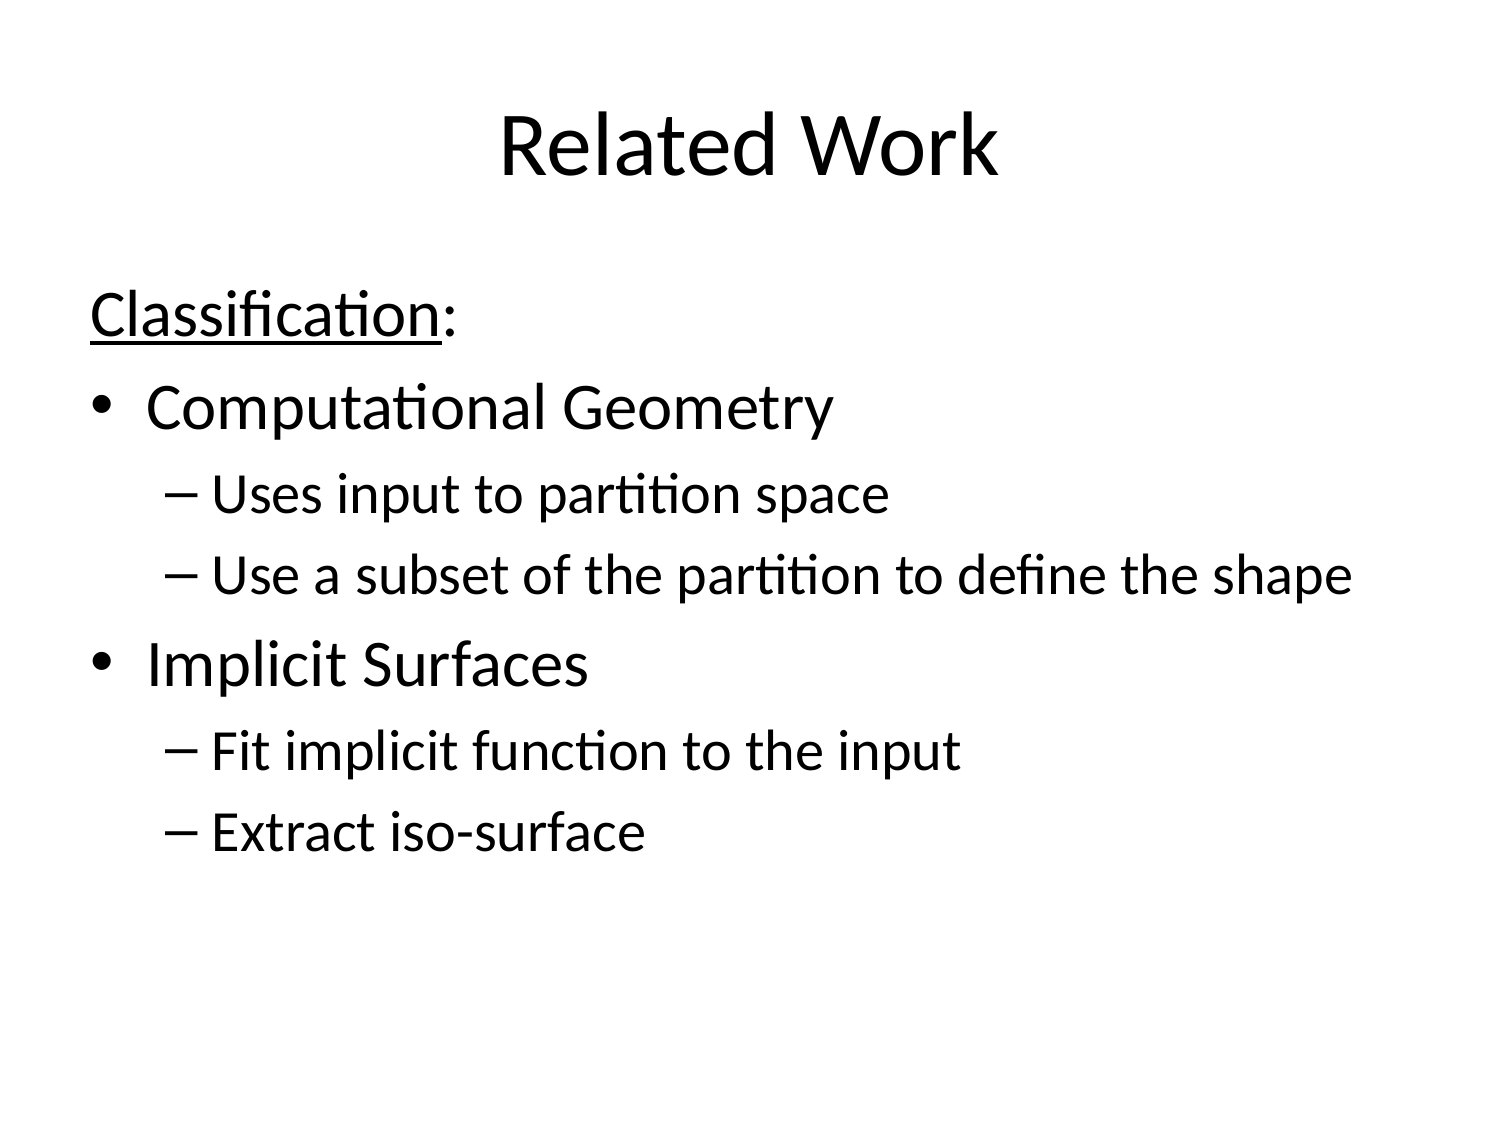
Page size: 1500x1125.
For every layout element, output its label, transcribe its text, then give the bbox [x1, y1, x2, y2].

list Classification: Computational Geometry Uses input to partition space Use a subset of the partition to define the shape Implicit Surfaces Fit implicit function to the input Extract iso-surface [75, 262, 1425, 1005]
title Related Work [75, 45, 1425, 233]
